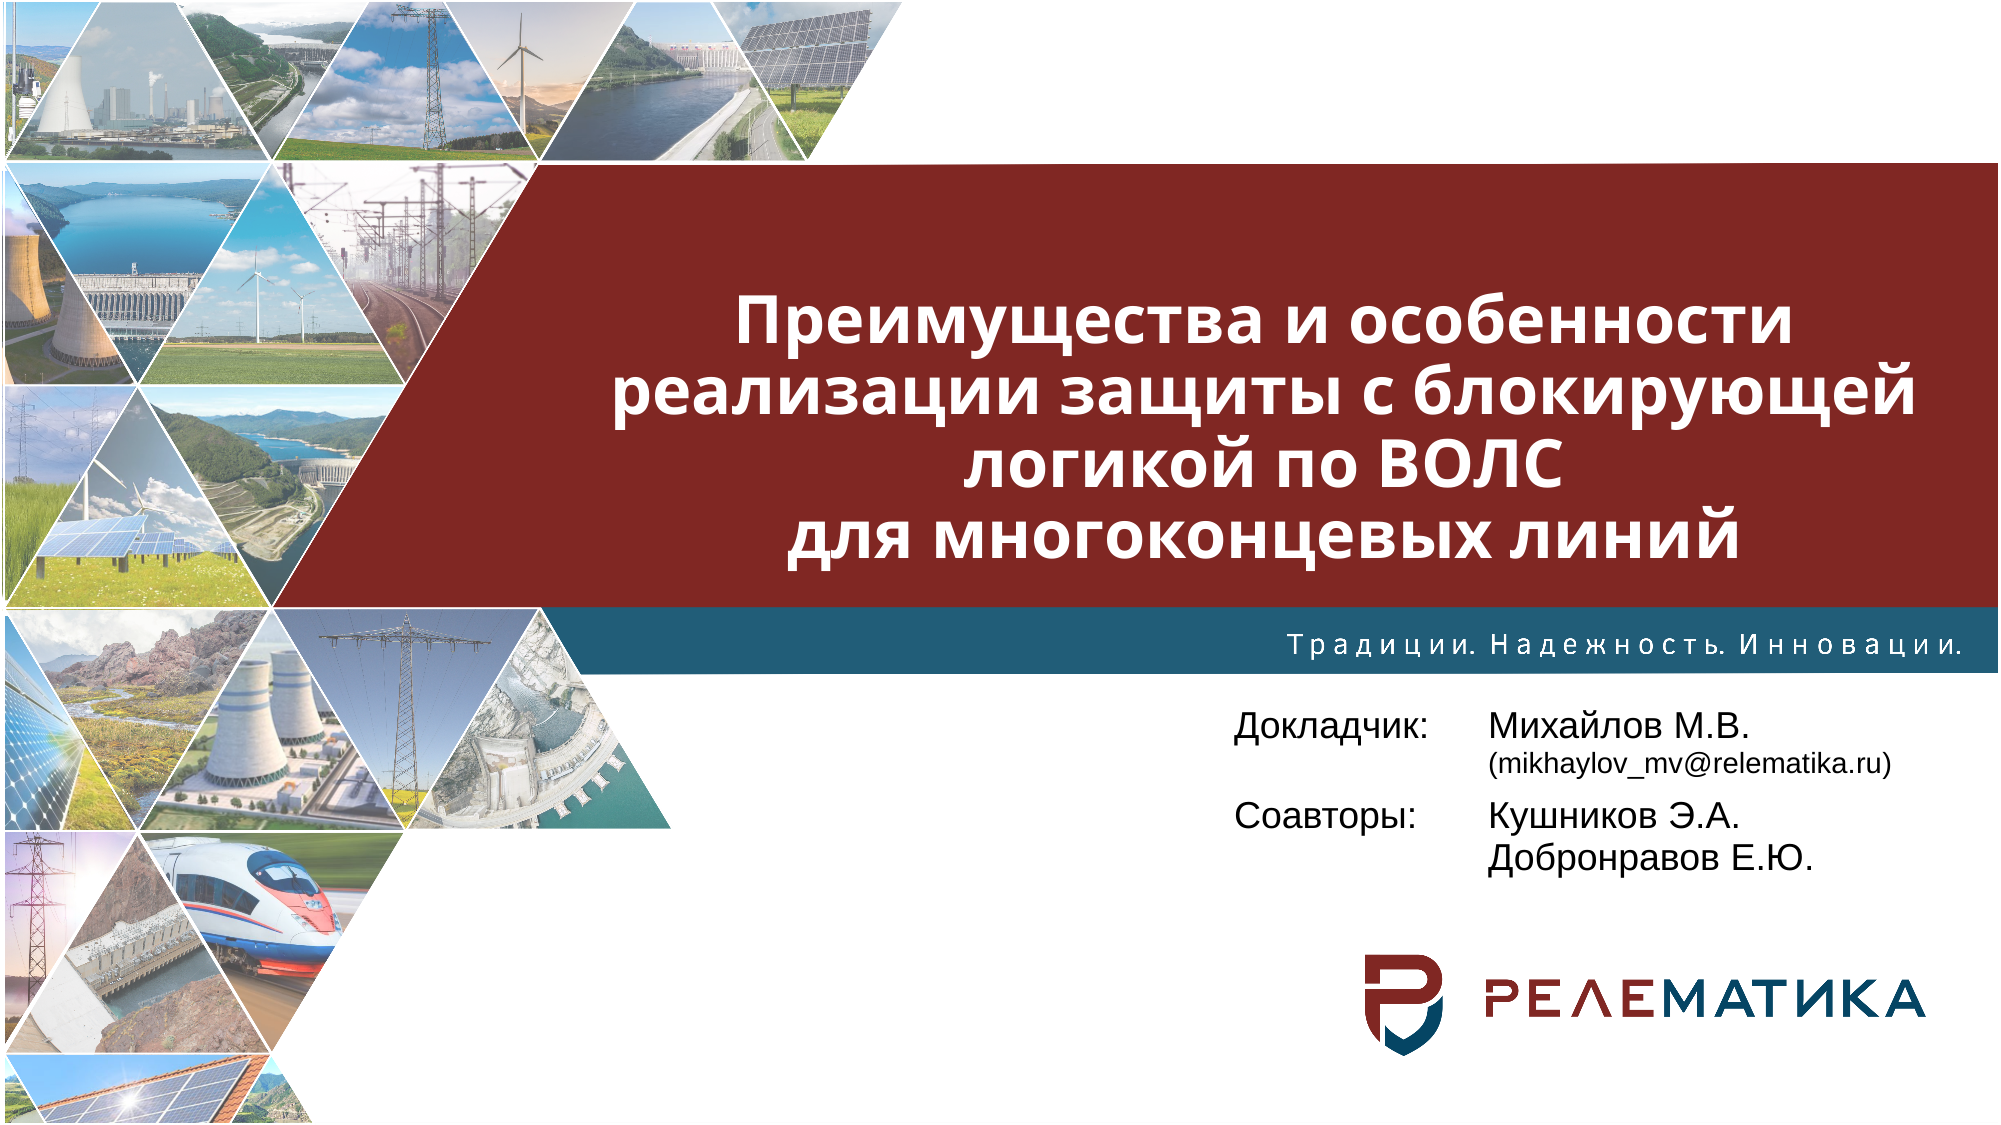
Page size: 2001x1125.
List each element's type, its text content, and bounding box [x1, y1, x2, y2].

table_cell Соавторы: [1220, 788, 1472, 885]
table_cell Кушников Э.А. Добронравов Е.Ю. [1474, 788, 1962, 885]
table_header Докладчик: [1220, 698, 1472, 786]
text_box Преимущества и особенности реализации защиты с блокирующей логикой по ВОЛС для многоконцевых линий [544, 278, 1985, 602]
picture [2, 0, 1998, 1125]
table_header Михайлов М.В. (mikhaylov_mv@relematika.ru) [1474, 698, 1962, 786]
